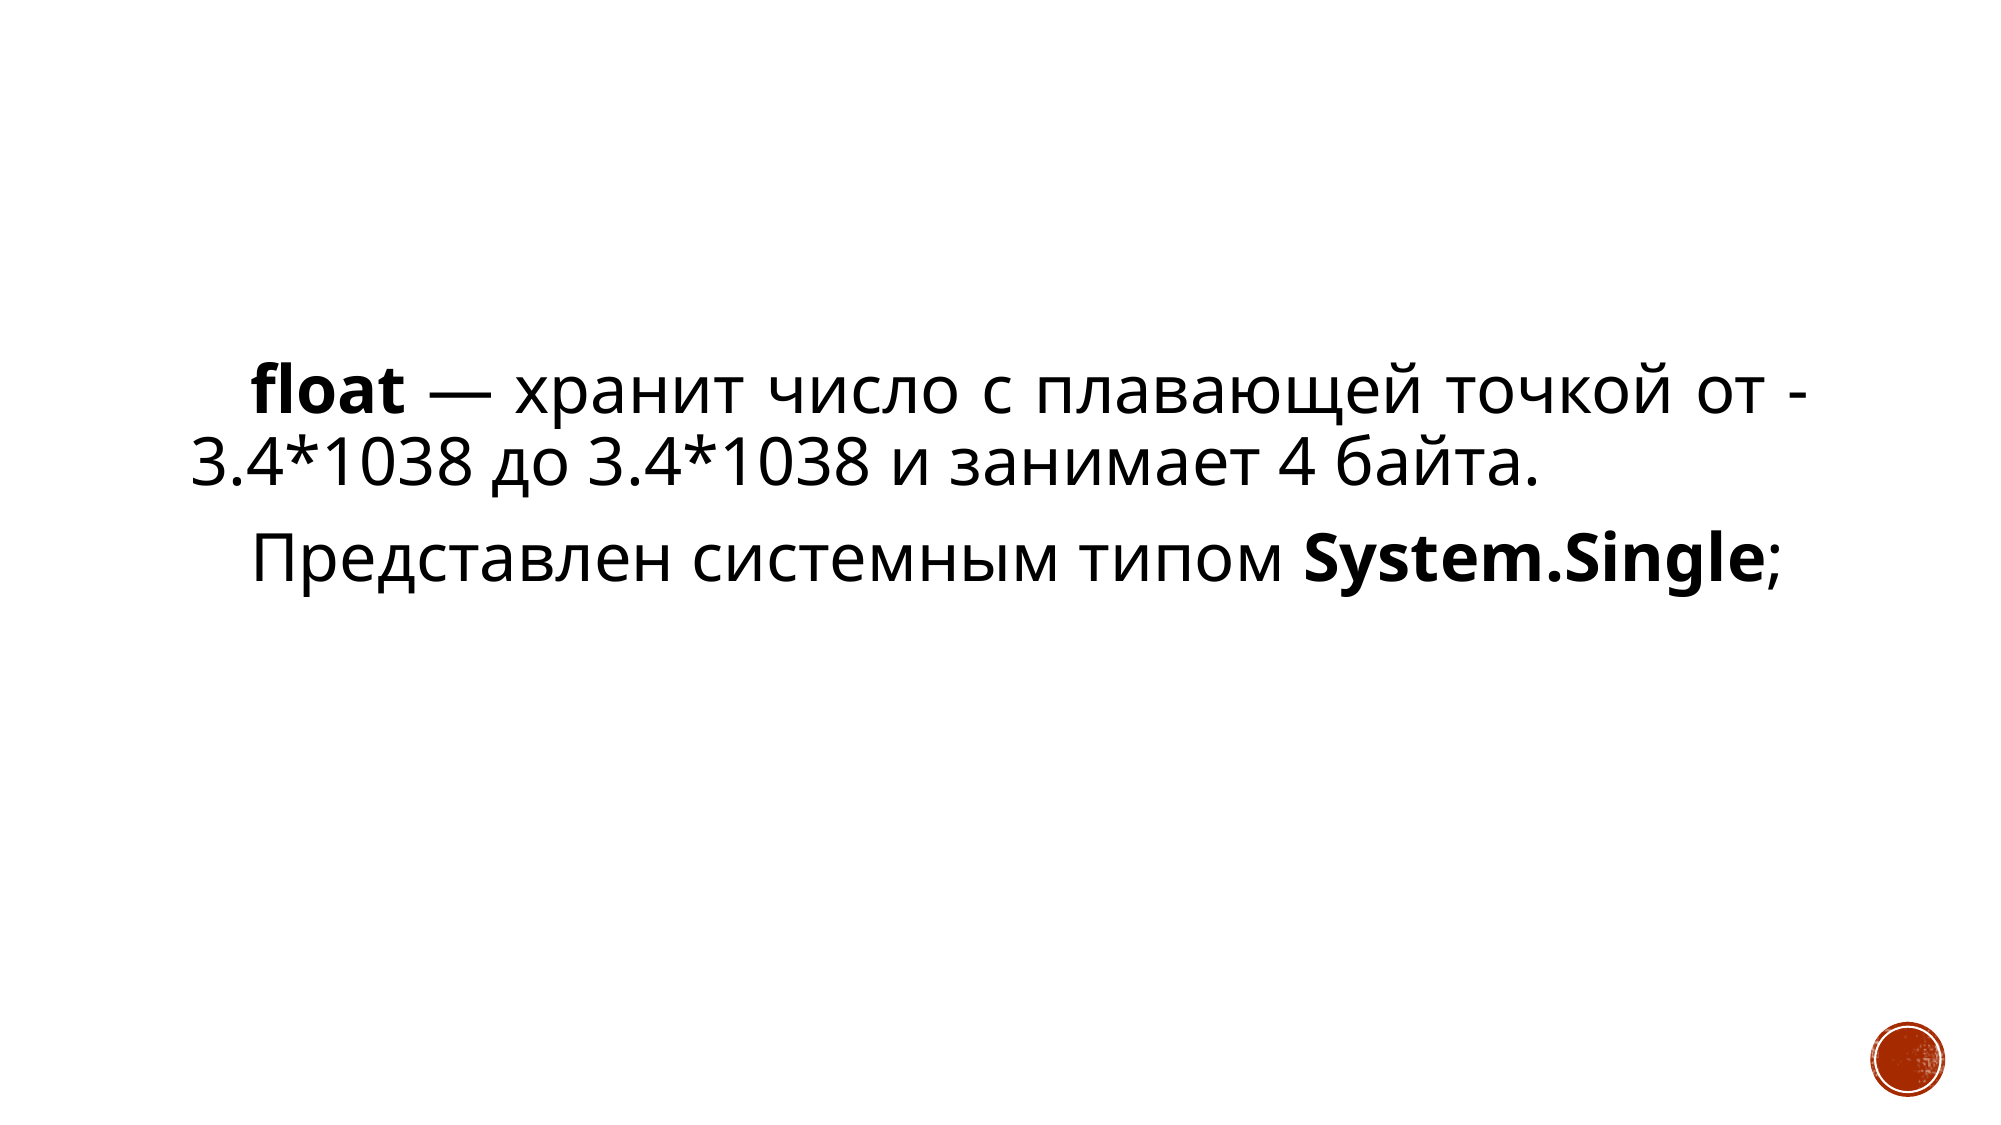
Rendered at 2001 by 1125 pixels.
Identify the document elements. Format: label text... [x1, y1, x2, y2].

list float — хранит число с плавающей точкой от -3.4*1038 до 3.4*1038 и занимает 4 байта. Представлен системным типом System.Single; [175, 348, 1826, 1013]
